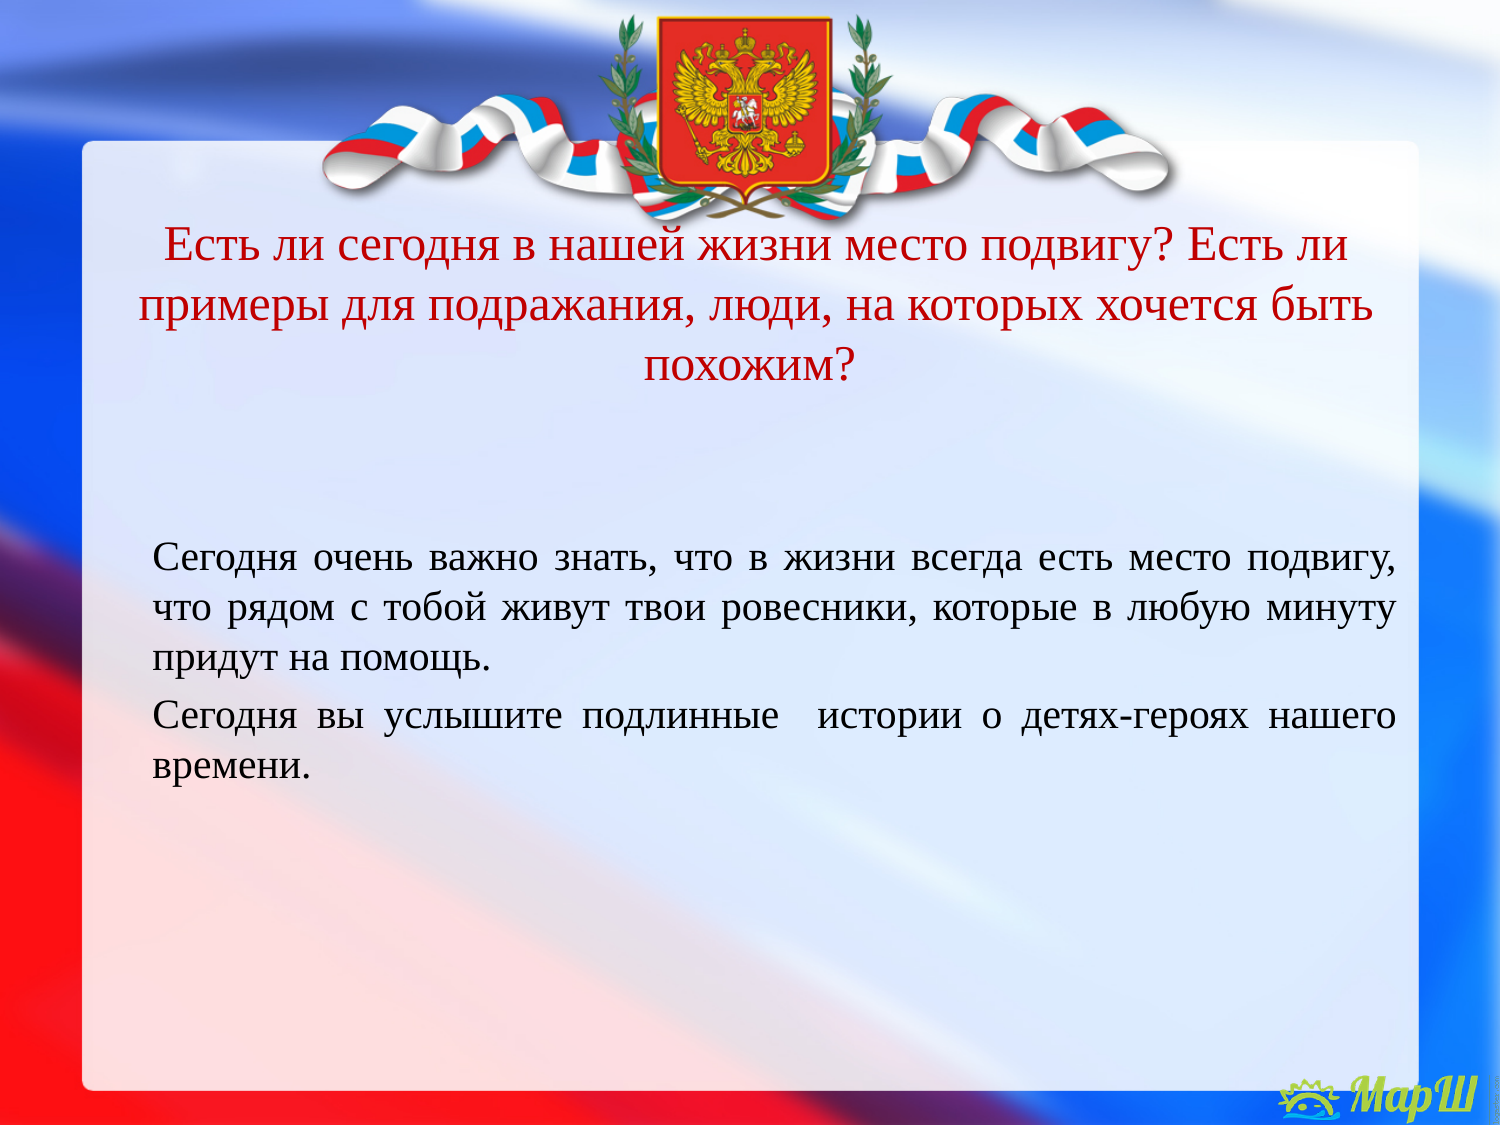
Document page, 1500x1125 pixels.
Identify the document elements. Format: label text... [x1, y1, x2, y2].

title Есть ли сегодня в нашей жизни место подвигу? Есть ли примеры для подражания, люди, на которых хочется быть похожим? [112, 212, 1400, 388]
subtitle Сегодня очень важно знать, что в жизни всегда есть место подвигу, что рядом с тобой живут твои ровесники, которые в любую минуту придут на помощь. Сегодня вы услышите подлинные истории о детях-героях нашего времени. [137, 462, 1413, 813]
picture [0, 0, 1500, 1125]
